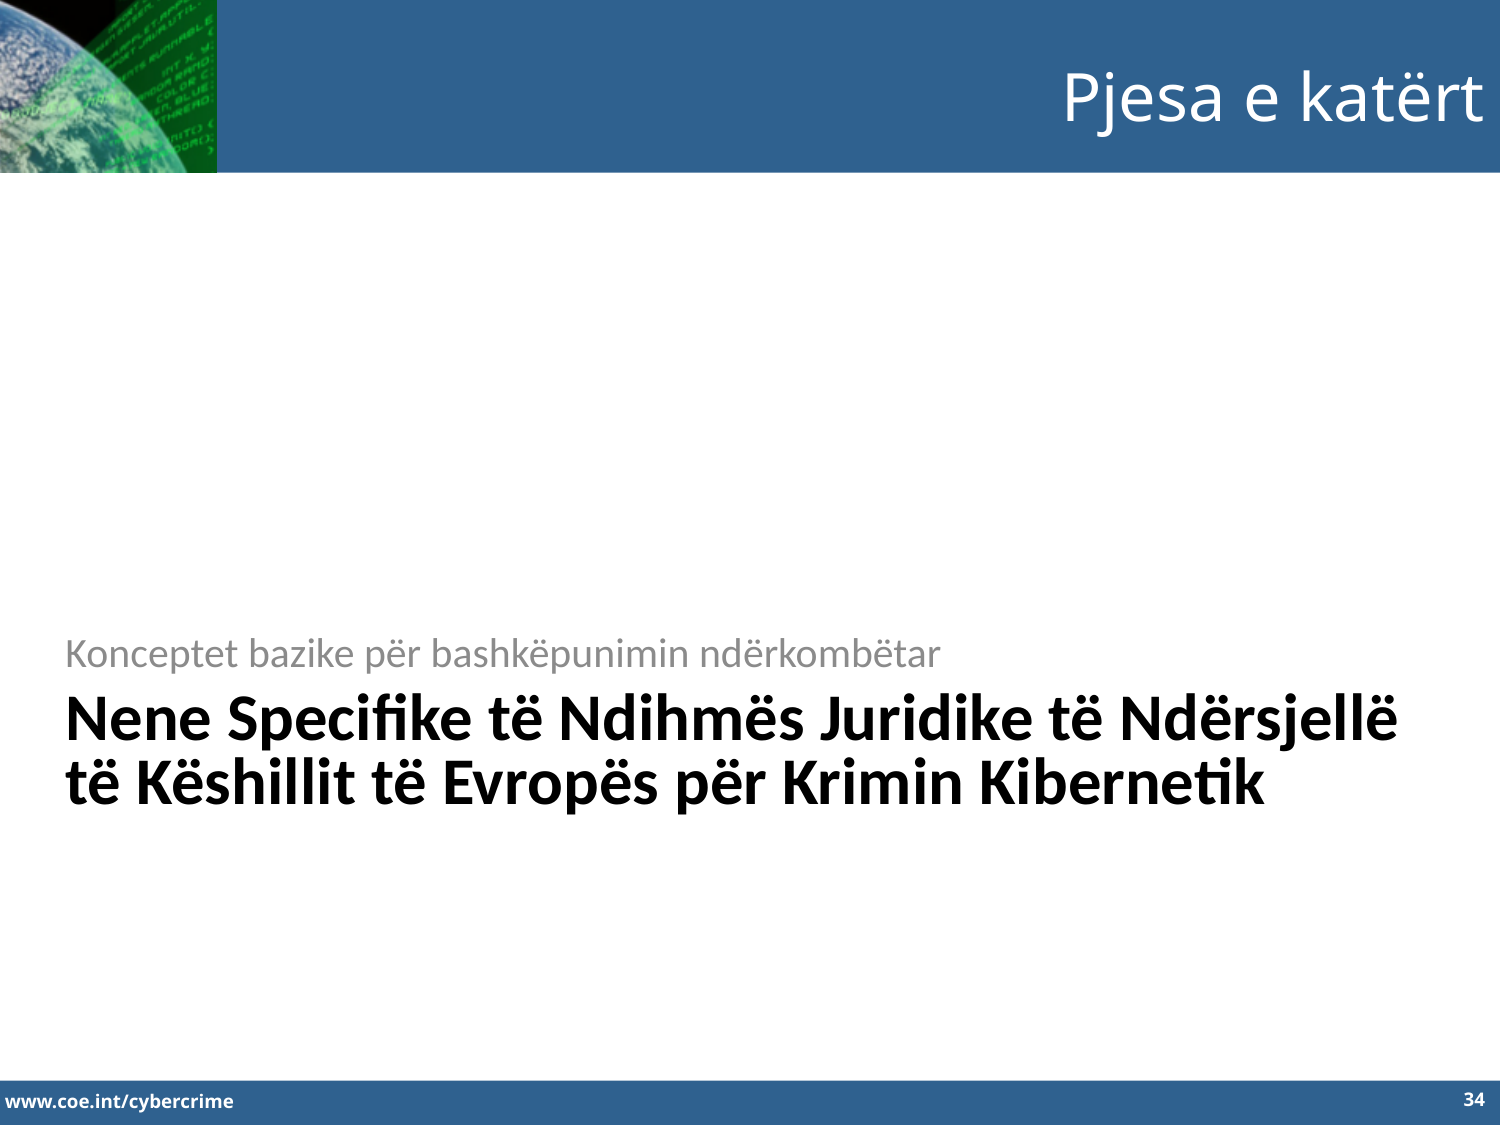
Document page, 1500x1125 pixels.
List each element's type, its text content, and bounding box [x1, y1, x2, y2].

slide_number 34 [1149, 1079, 1500, 1125]
picture [0, 1, 217, 173]
text_box Konceptet bazike për bashkëpunimin ndërkombëtar [50, 624, 1326, 682]
text_box Pjesa e katërt [309, 18, 1500, 171]
text_box Nene Specifike të Ndihmës Juridike të Ndërsjellë të Këshillit të Evropës për Krimin Kibernetik [50, 681, 1450, 825]
